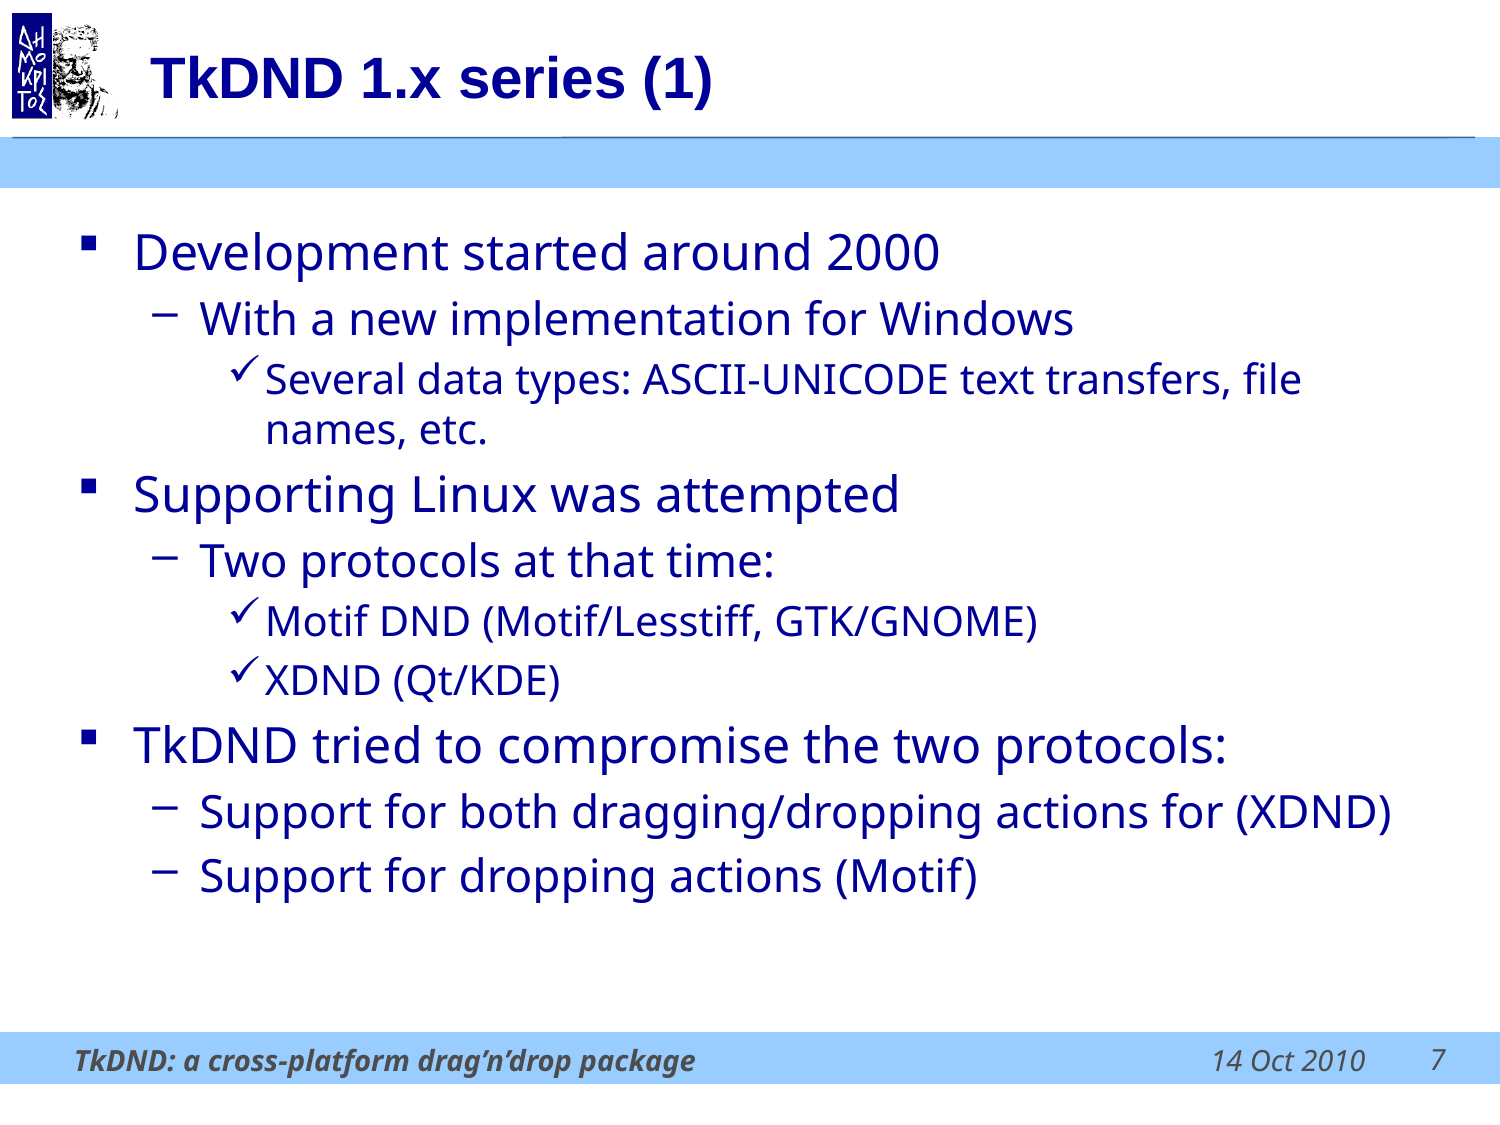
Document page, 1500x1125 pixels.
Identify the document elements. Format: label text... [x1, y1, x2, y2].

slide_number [1190, 1034, 1381, 1086]
footer TkDND: a cross-platform drag’n’drop package [58, 1034, 1190, 1086]
picture [11, 13, 118, 120]
list Development started around 2000 With a new implementation for Windows Several data types: ASCII-UNICODE text transfers, file names, etc. Supporting Linux was attempted Two protocols at that time: Motif DND (Motif/Lesstiff, GTK/GNOME) XDND (Qt/KDE) TkDND tried to compromise the two protocols: Support for both dragging/dropping actions for (XDND) Support for dropping actions (Motif) [62, 212, 1438, 1001]
title TkDND 1.x series (1) [135, 12, 1476, 138]
slide_number 7 [1399, 1033, 1476, 1084]
